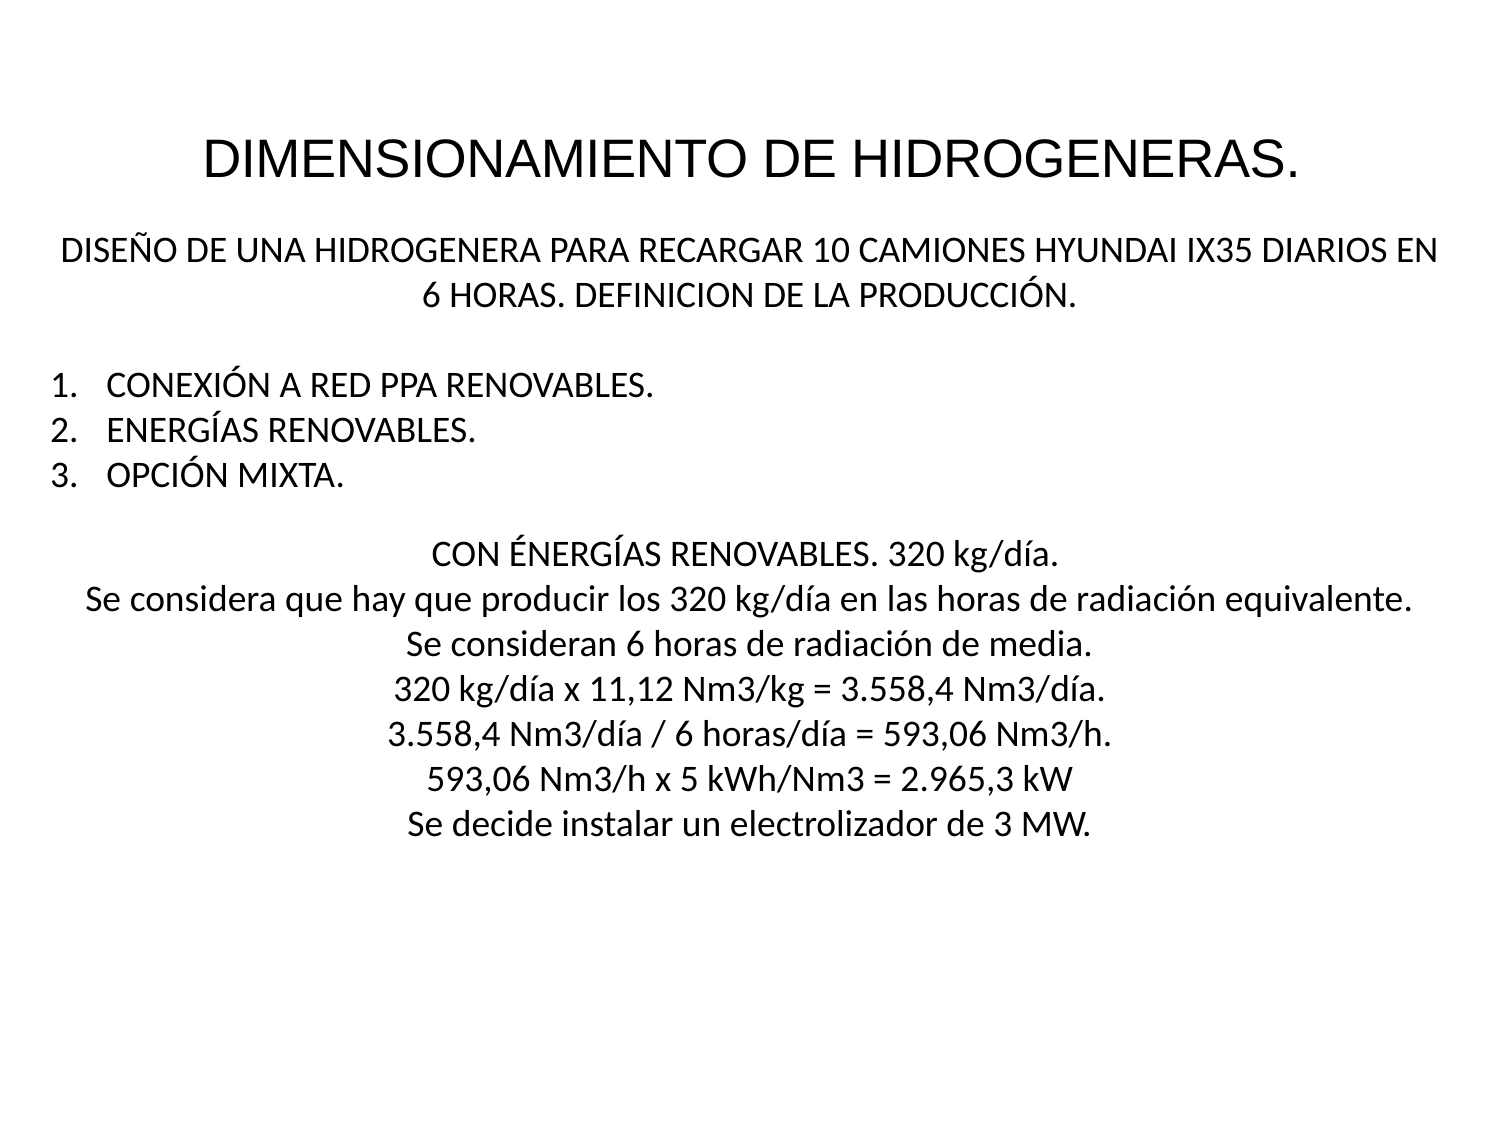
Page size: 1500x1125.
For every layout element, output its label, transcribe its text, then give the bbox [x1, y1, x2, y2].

text_box DISEÑO DE UNA HIDROGENERA PARA RECARGAR 10 CAMIONES HYUNDAI IX35 DIARIOS EN 6 HORAS. DEFINICION DE LA PRODUCCIÓN. CONEXIÓN A RED PPA RENOVABLES. ENERGÍAS RENOVABLES. OPCIÓN MIXTA. [35, 217, 1465, 502]
text_box CON ÉNERGÍAS RENOVABLES. 320 kg/día. Se considera que hay que producir los 320 kg/día en las horas de radiación equivalente. Se consideran 6 horas de radiación de media. 320 kg/día x 11,12 Nm3/kg = 3.558,4 Nm3/día. 3.558,4 Nm3/día / 6 horas/día = 593,06 Nm3/h. 593,06 Nm3/h x 5 kWh/Nm3 = 2.965,3 kW Se decide instalar un electrolizador de 3 MW. [35, 521, 1465, 851]
text_box DIMENSIONAMIENTO DE HIDROGENERAS. [1, 130, 1500, 190]
